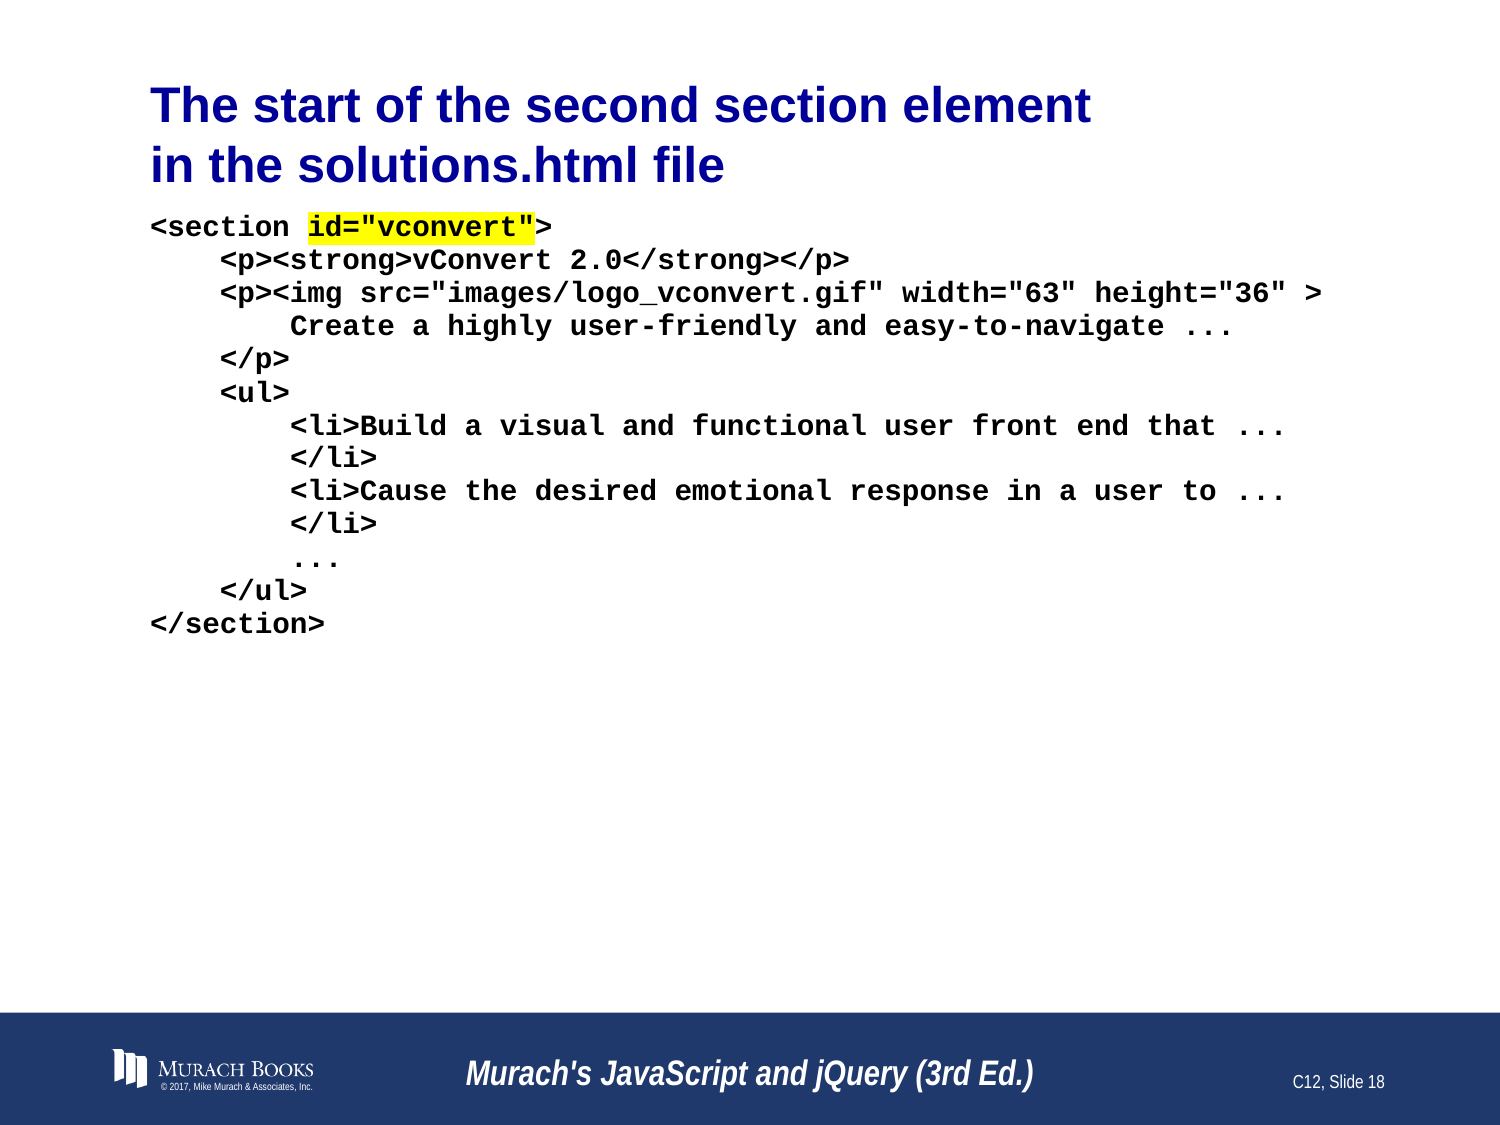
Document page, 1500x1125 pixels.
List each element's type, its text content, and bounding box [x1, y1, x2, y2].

slide_number C12, Slide 18 [1087, 1025, 1400, 1100]
slide_number Murach's JavaScript and jQuery (3rd Ed.) [463, 1025, 1050, 1100]
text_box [149, 212, 1350, 681]
footer © 2017, Mike Murach & Associates, Inc. [12, 1025, 463, 1100]
title The start of the second section element in the solutions.html file [150, 72, 1350, 194]
